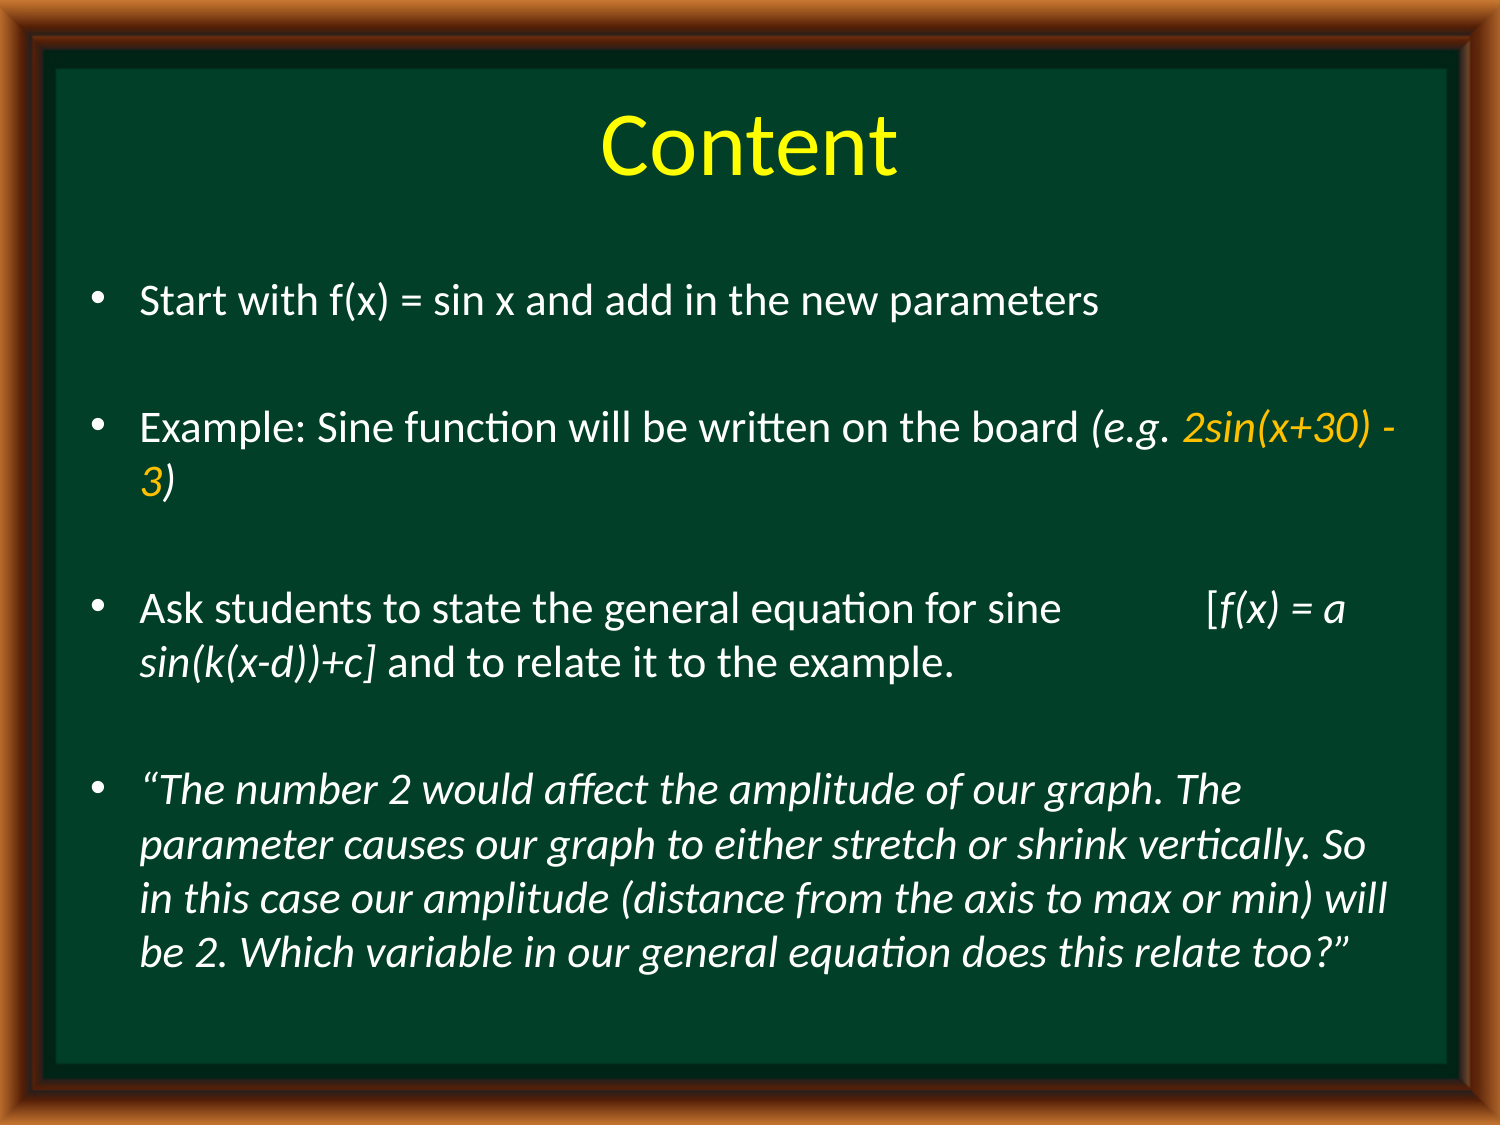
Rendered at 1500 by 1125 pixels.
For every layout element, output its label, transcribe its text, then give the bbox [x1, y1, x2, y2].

list Start with f(x) = sin x and add in the new parameters Example: Sine function will be written on the board (e.g. 2sin(x+30) - 3) Ask students to state the general equation for sine [f(x) = a sin(k(x-d))+c] and to relate it to the example. “The number 2 would affect the amplitude of our graph. The parameter causes our graph to either stretch or shrink vertically. So in this case our amplitude (distance from the axis to max or min) will be 2. Which variable in our general equation does this relate too?” [75, 262, 1425, 1005]
title Content [75, 45, 1425, 233]
picture [0, 0, 1500, 1125]
